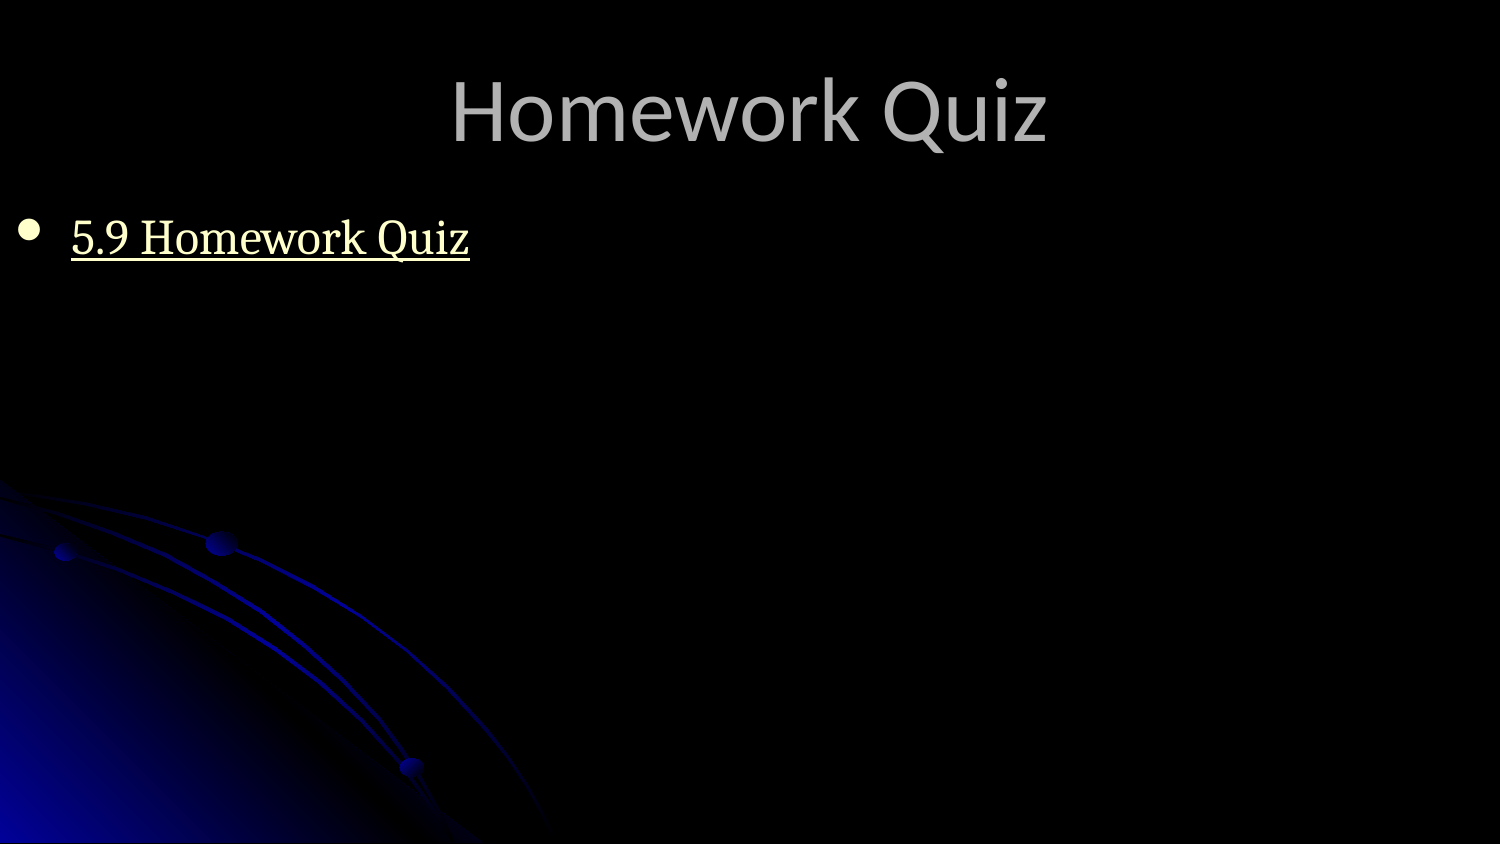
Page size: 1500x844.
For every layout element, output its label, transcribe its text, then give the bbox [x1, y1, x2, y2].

title Homework Quiz [0, 33, 1500, 175]
list 5.9 Homework Quiz [0, 196, 1500, 755]
